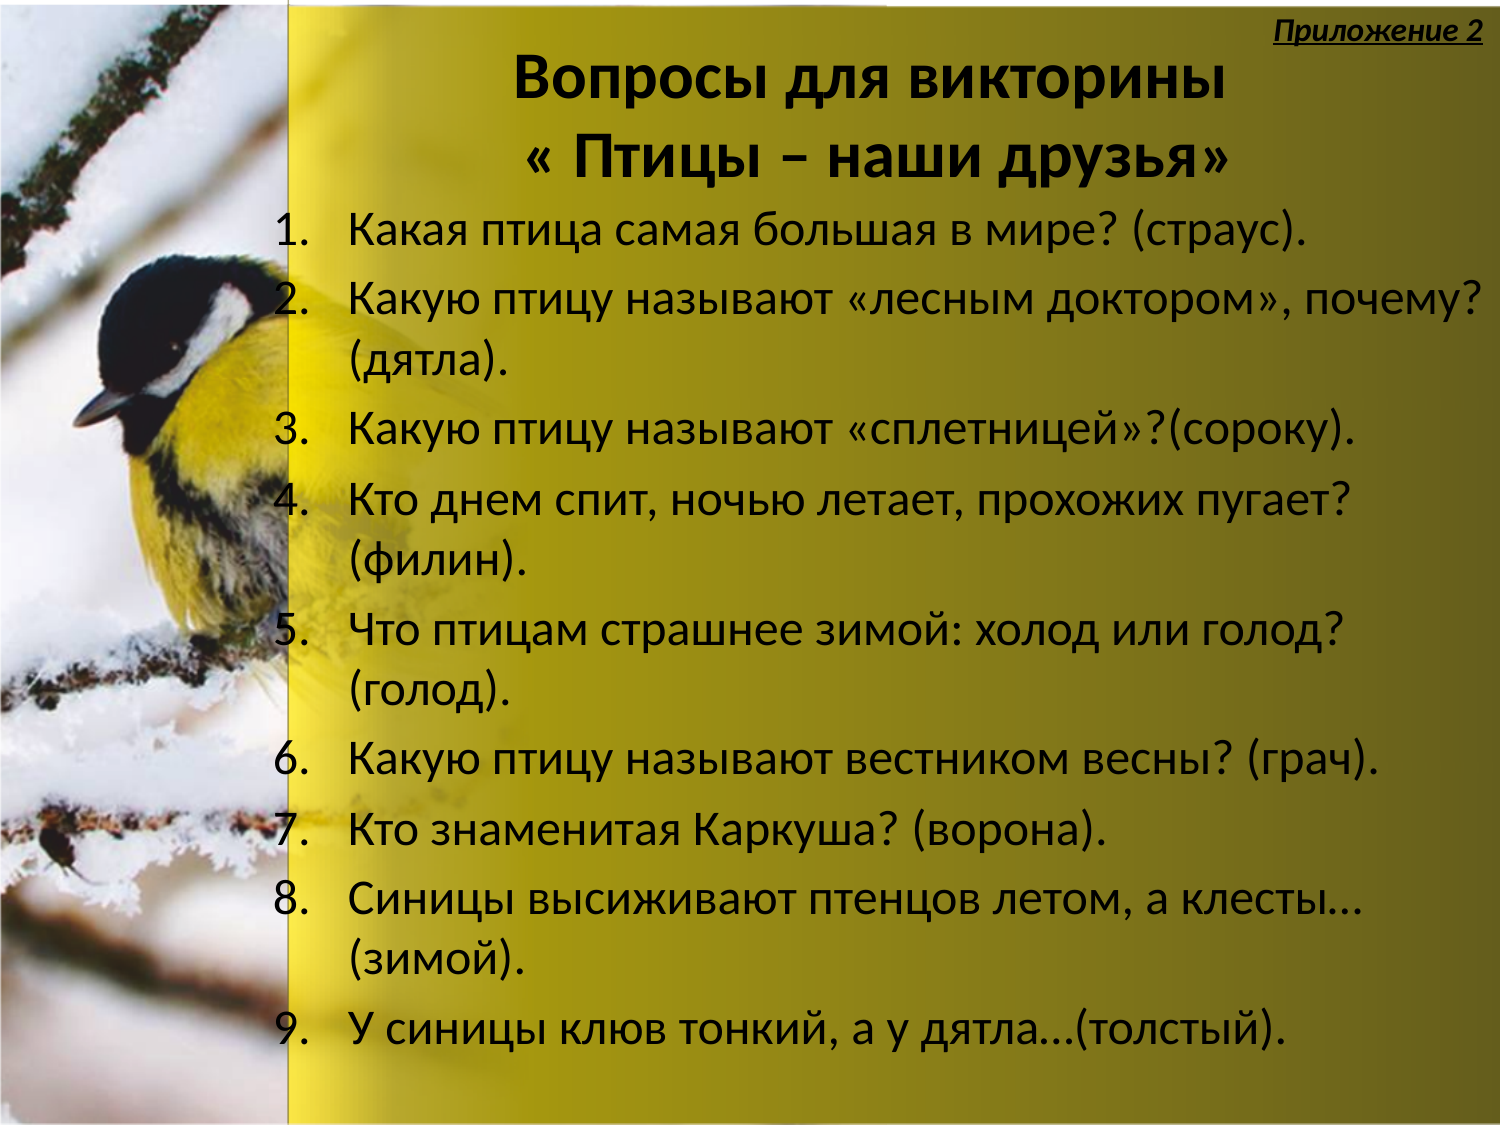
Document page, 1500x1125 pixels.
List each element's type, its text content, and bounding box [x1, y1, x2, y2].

title Вопросы для викторины « Птицы – наши друзья» [257, 58, 1500, 164]
list Какая птица самая большая в мире? (страус). Какую птицу называют «лесным доктором», почему? (дятла). Какую птицу называют «сплетницей»?(сороку). Кто днем спит, ночью летает, прохожих пугает? (филин). Что птицам страшнее зимой: холод или голод? (голод). Какую птицу называют вестником весны? (грач). Кто знаменитая Каркуша? (ворона). Синицы высиживают птенцов летом, а клесты…(зимой). У синицы клюв тонкий, а у дятла…(толстый). [257, 187, 1500, 961]
picture [0, 0, 1500, 1125]
text_box Приложение 2 [1257, 0, 1498, 56]
